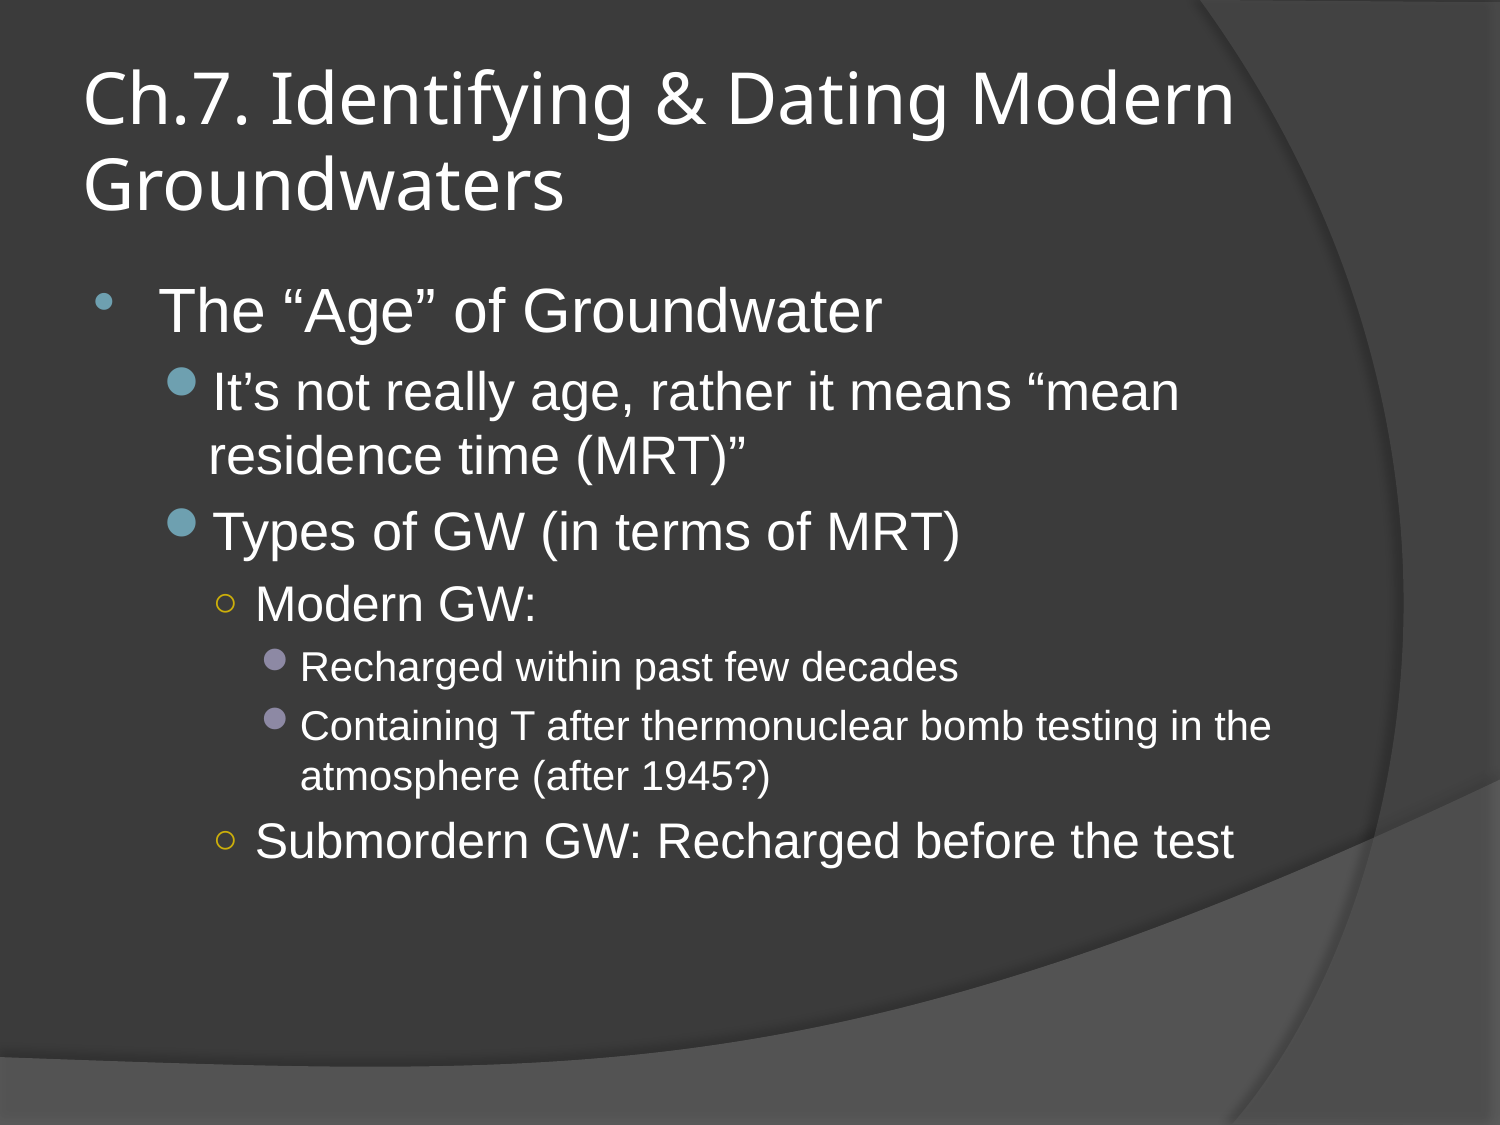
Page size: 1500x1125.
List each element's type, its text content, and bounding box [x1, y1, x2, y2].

list The “Age” of Groundwater It’s not really age, rather it means “mean residence time (MRT)” Types of GW (in terms of MRT) Modern GW: Recharged within past few decades Containing T after thermonuclear bomb testing in the atmosphere (after 1945?) Submordern GW: Recharged before the test [75, 262, 1300, 1005]
title Ch.7. Identifying & Dating Modern Groundwaters [75, 45, 1300, 233]
